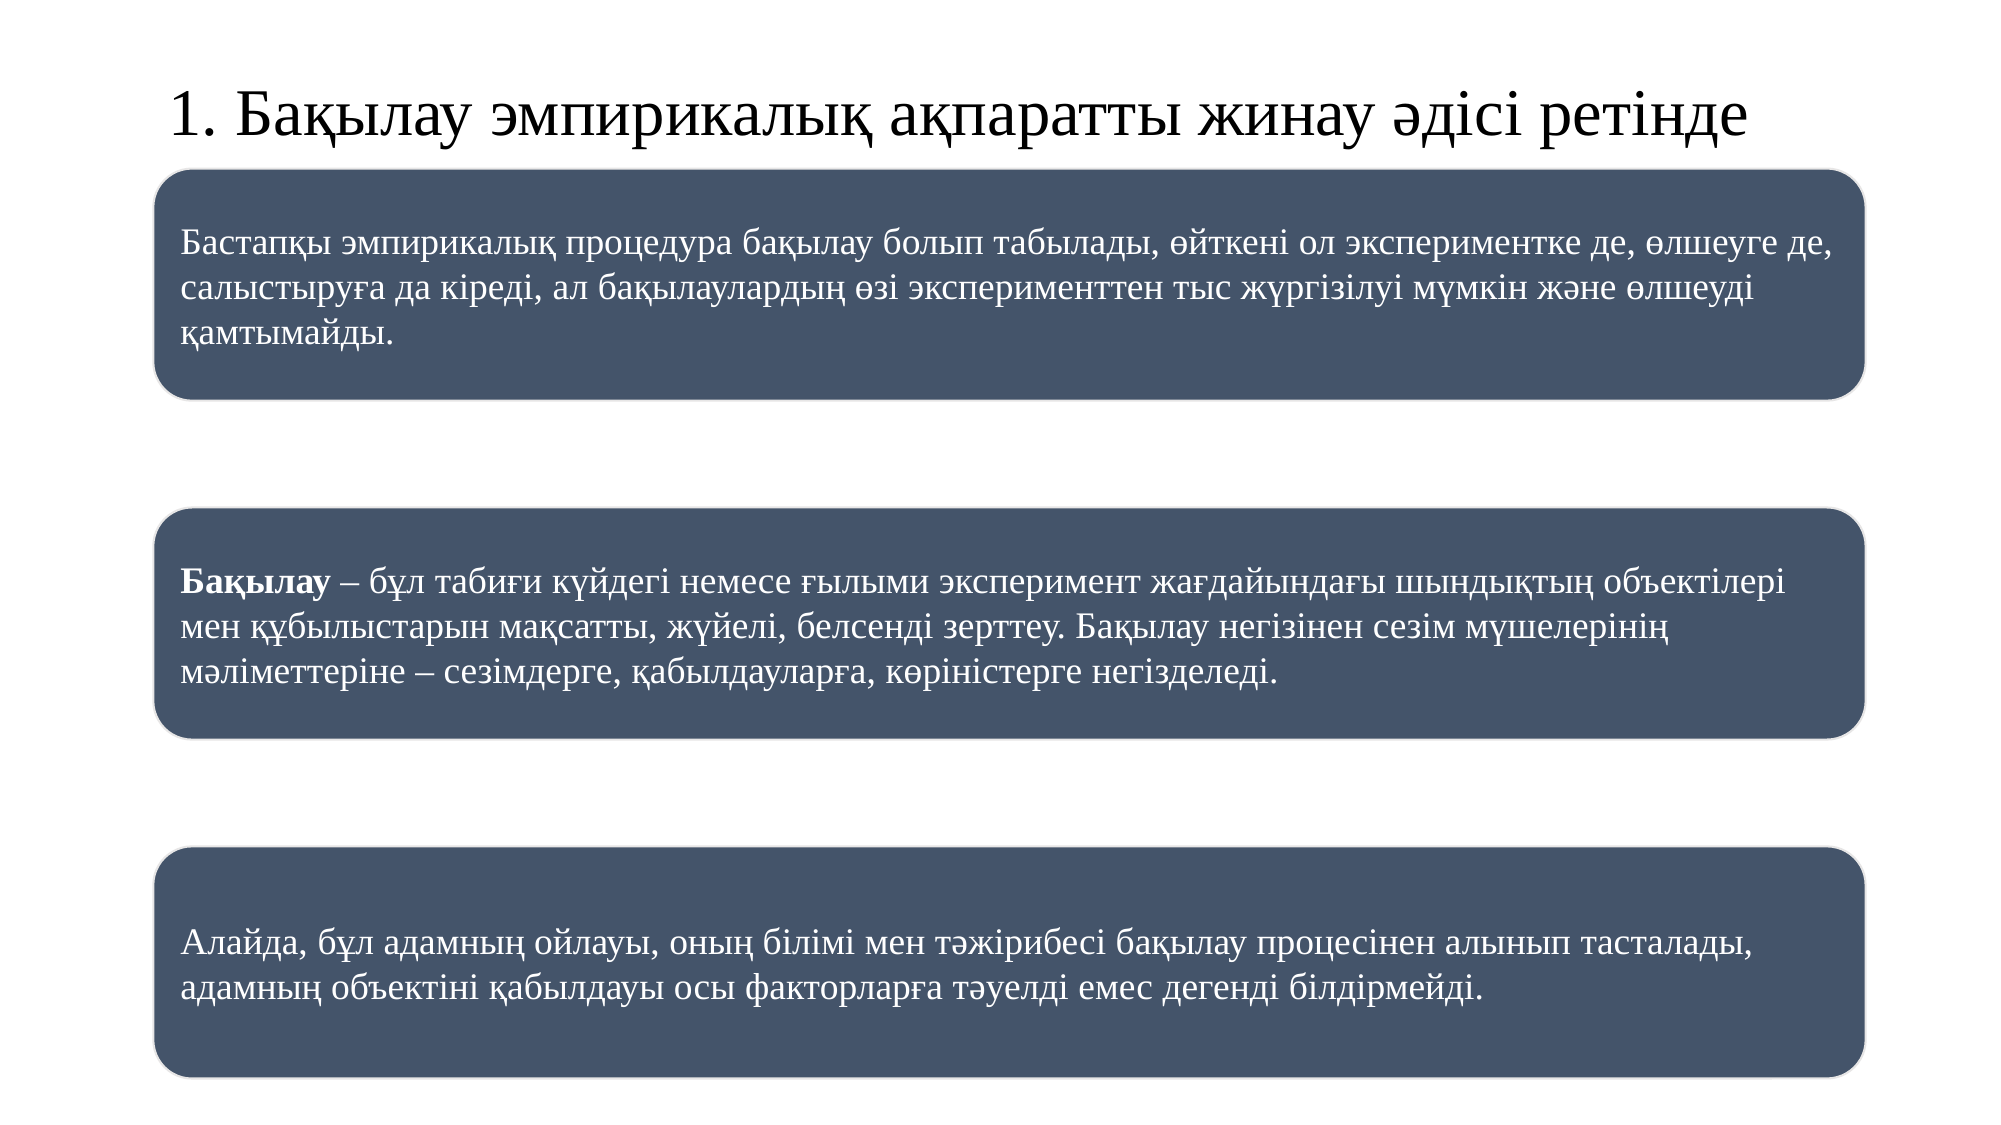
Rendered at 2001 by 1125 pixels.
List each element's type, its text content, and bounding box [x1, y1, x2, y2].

title 1. Бақылау эмпирикалық ақпаратты жинау әдісі ретінде [153, 59, 1777, 168]
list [153, 168, 1866, 1079]
